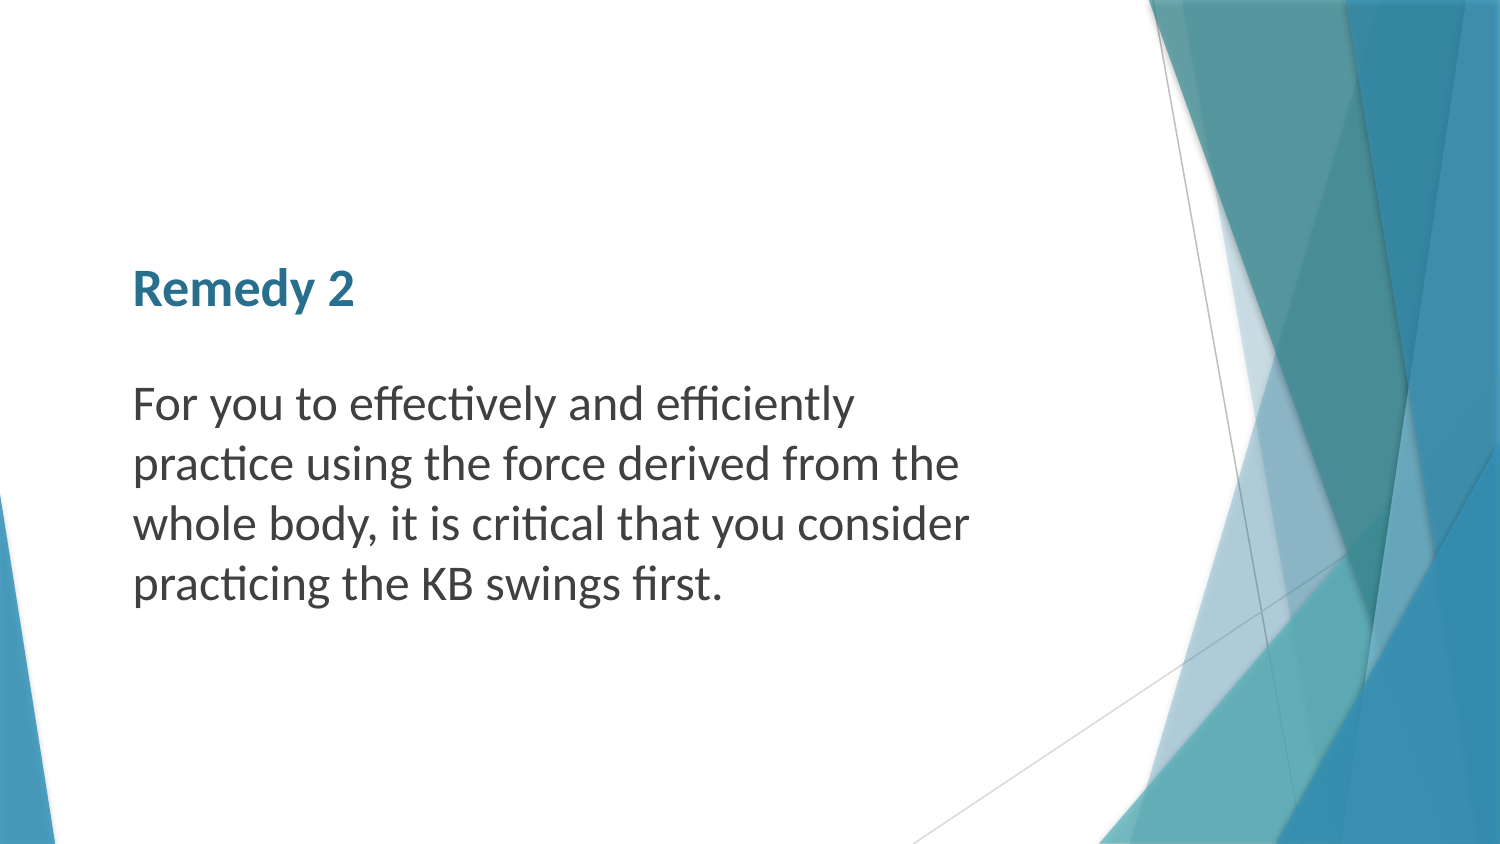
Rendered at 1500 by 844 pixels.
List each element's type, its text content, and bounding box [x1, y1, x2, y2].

list For you to effectively and efficiently practice using the force derived from the whole body, it is critical that you consider practicing the KB swings first. [117, 362, 1010, 647]
title Remedy 2 [117, 244, 1176, 351]
